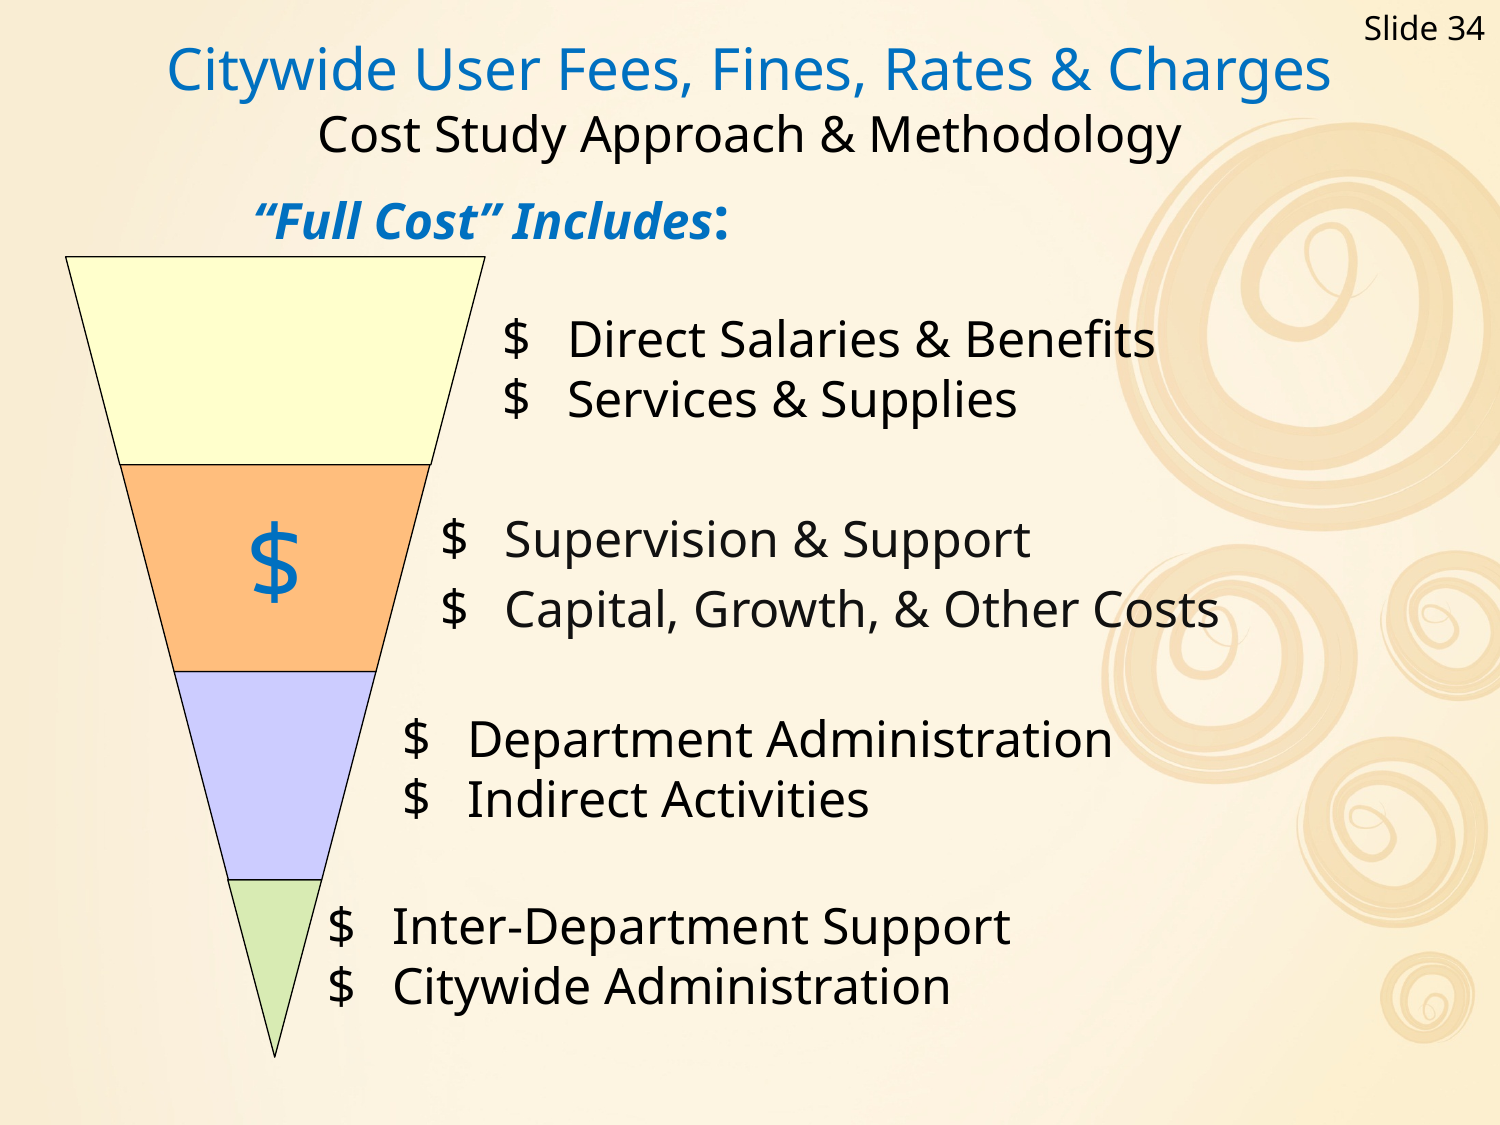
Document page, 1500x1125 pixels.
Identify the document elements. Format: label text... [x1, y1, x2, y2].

text_box Inter-Department Support Citywide Administration [491, 887, 1038, 1025]
text_box Direct Salaries & Benefits Services & Supplies [491, 299, 1373, 450]
text_box Citywide User Fees, Fines, Rates & Charges Cost Study Approach & Methodology [50, 24, 1450, 150]
list Supervision & Support Capital, Growth, & Other Costs [491, 500, 1250, 638]
text_box Slide 34 [1149, 0, 1500, 75]
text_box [62, 249, 488, 1063]
picture [0, 0, 1500, 1125]
text_box Department Administration Indirect Activities [491, 699, 1213, 850]
text_box “Full Cost” Includes: [237, 187, 1325, 288]
